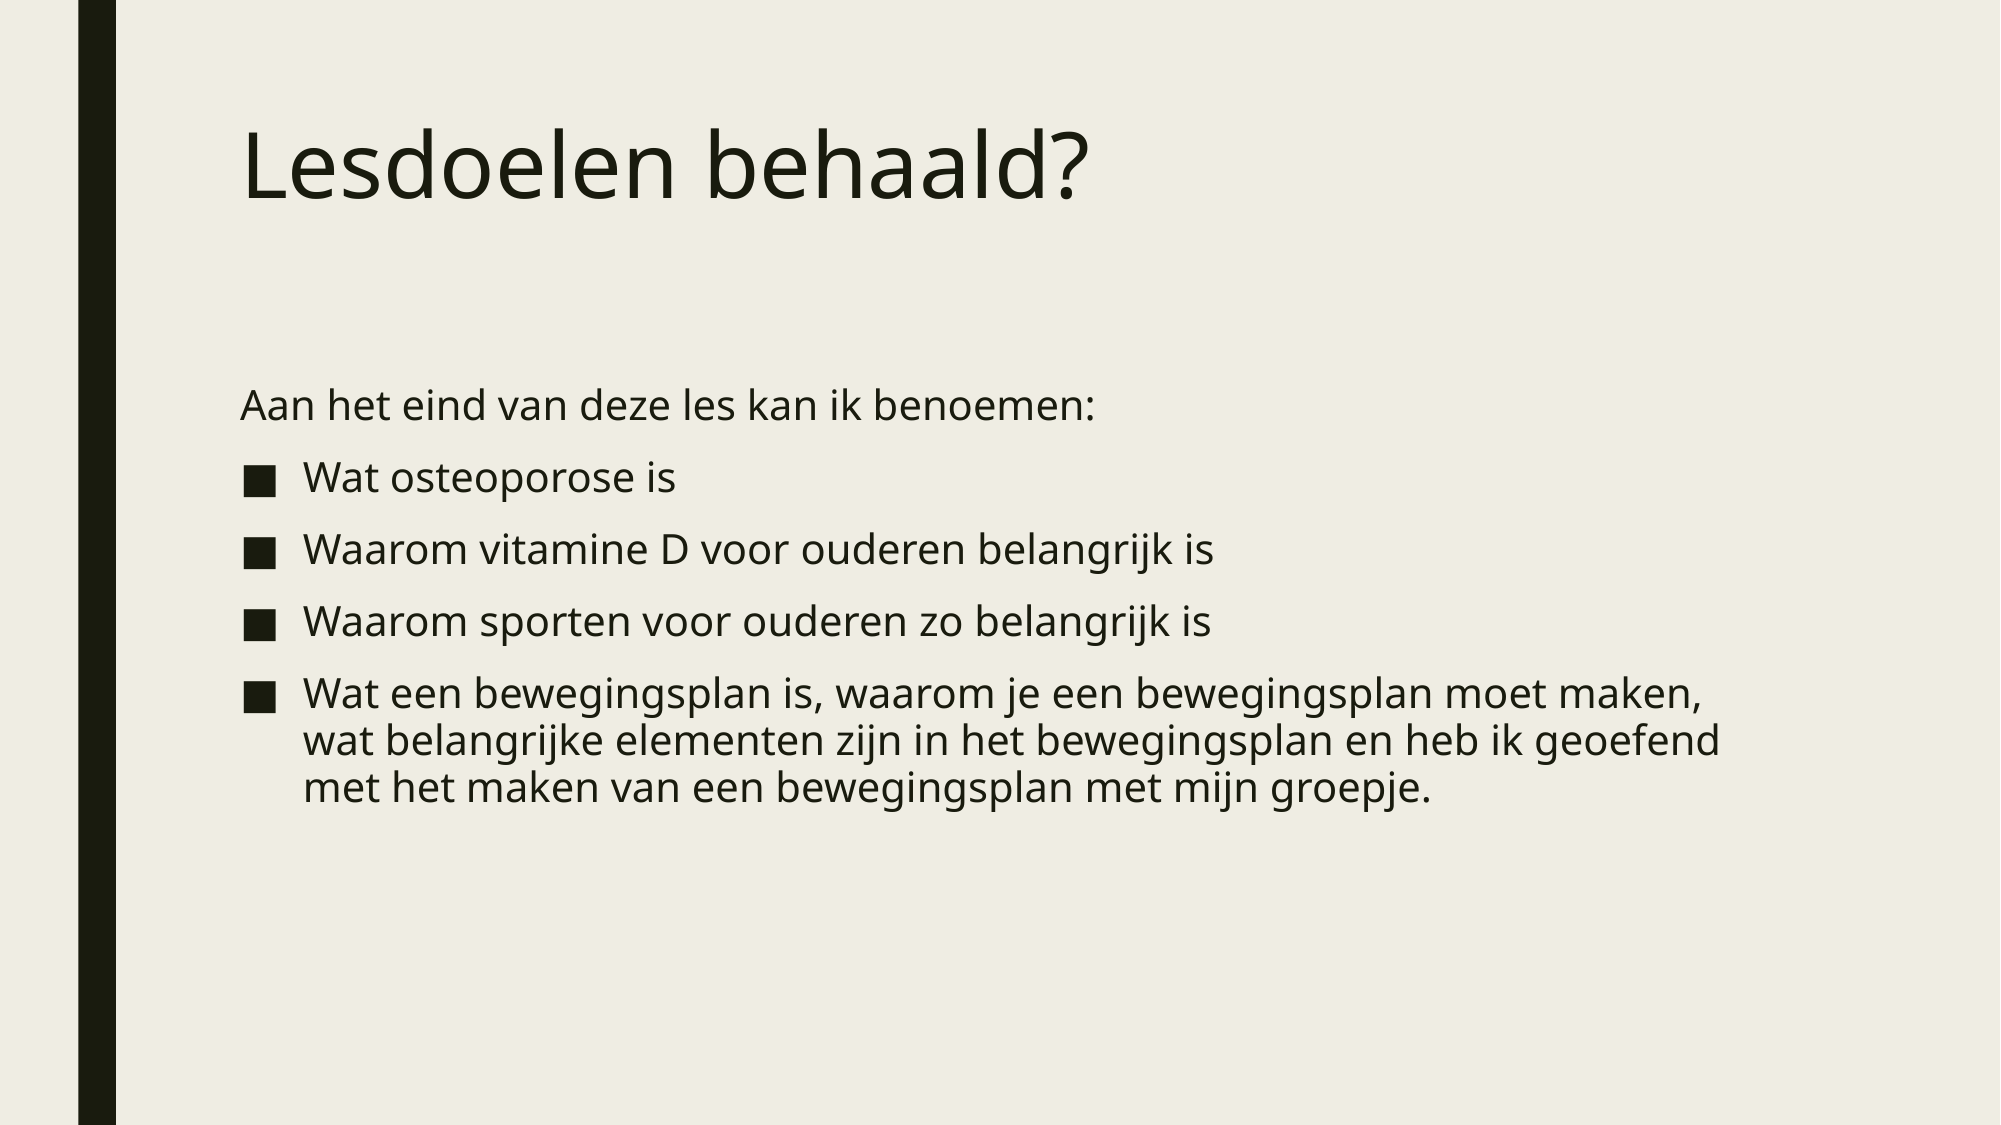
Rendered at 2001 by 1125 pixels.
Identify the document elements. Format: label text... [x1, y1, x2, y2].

title Lesdoelen behaald? [225, 112, 1800, 357]
list Aan het eind van deze les kan ik benoemen: Wat osteoporose is Waarom vitamine D voor ouderen belangrijk is Waarom sporten voor ouderen zo belangrijk is Wat een bewegingsplan is, waarom je een bewegingsplan moet maken, wat belangrijke elementen zijn in het bewegingsplan en heb ik geoefend met het maken van een bewegingsplan met mijn groepje. [225, 375, 1800, 963]
